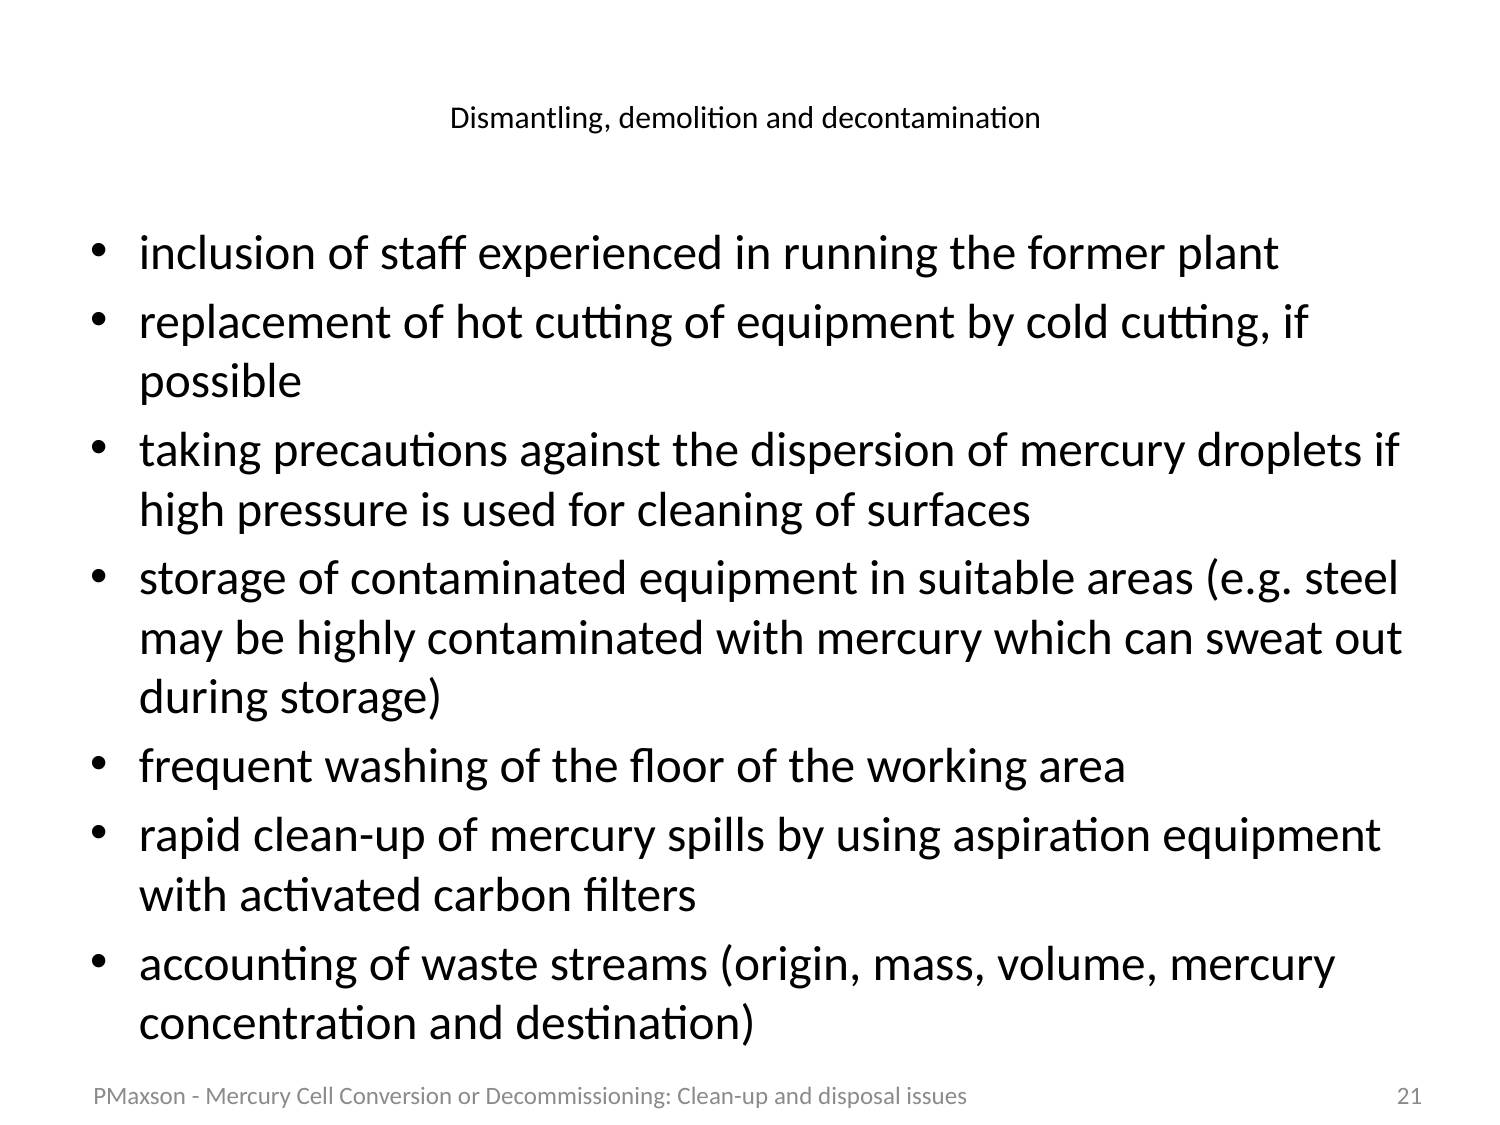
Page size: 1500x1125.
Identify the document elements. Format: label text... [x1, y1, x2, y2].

slide_number 21 [1074, 1065, 1438, 1125]
footer PMaxson - Mercury Cell Conversion or Decommissioning: Clean-up and disposal issues [75, 1065, 988, 1125]
list inclusion of staff experienced in running the former plant replacement of hot cutting of equipment by cold cutting, if possible taking precautions against the dispersion of mercury droplets if high pressure is used for cleaning of surfaces storage of contaminated equipment in suitable areas (e.g. steel may be highly contaminated with mercury which can sweat out during storage) frequent washing of the floor of the working area rapid clean-up of mercury spills by using aspiration equipment with activated carbon filters accounting of waste streams (origin, mass, volume, mercury concentration and destination) [75, 212, 1475, 1063]
title Dismantling, demolition and decontamination [75, 45, 1425, 188]
